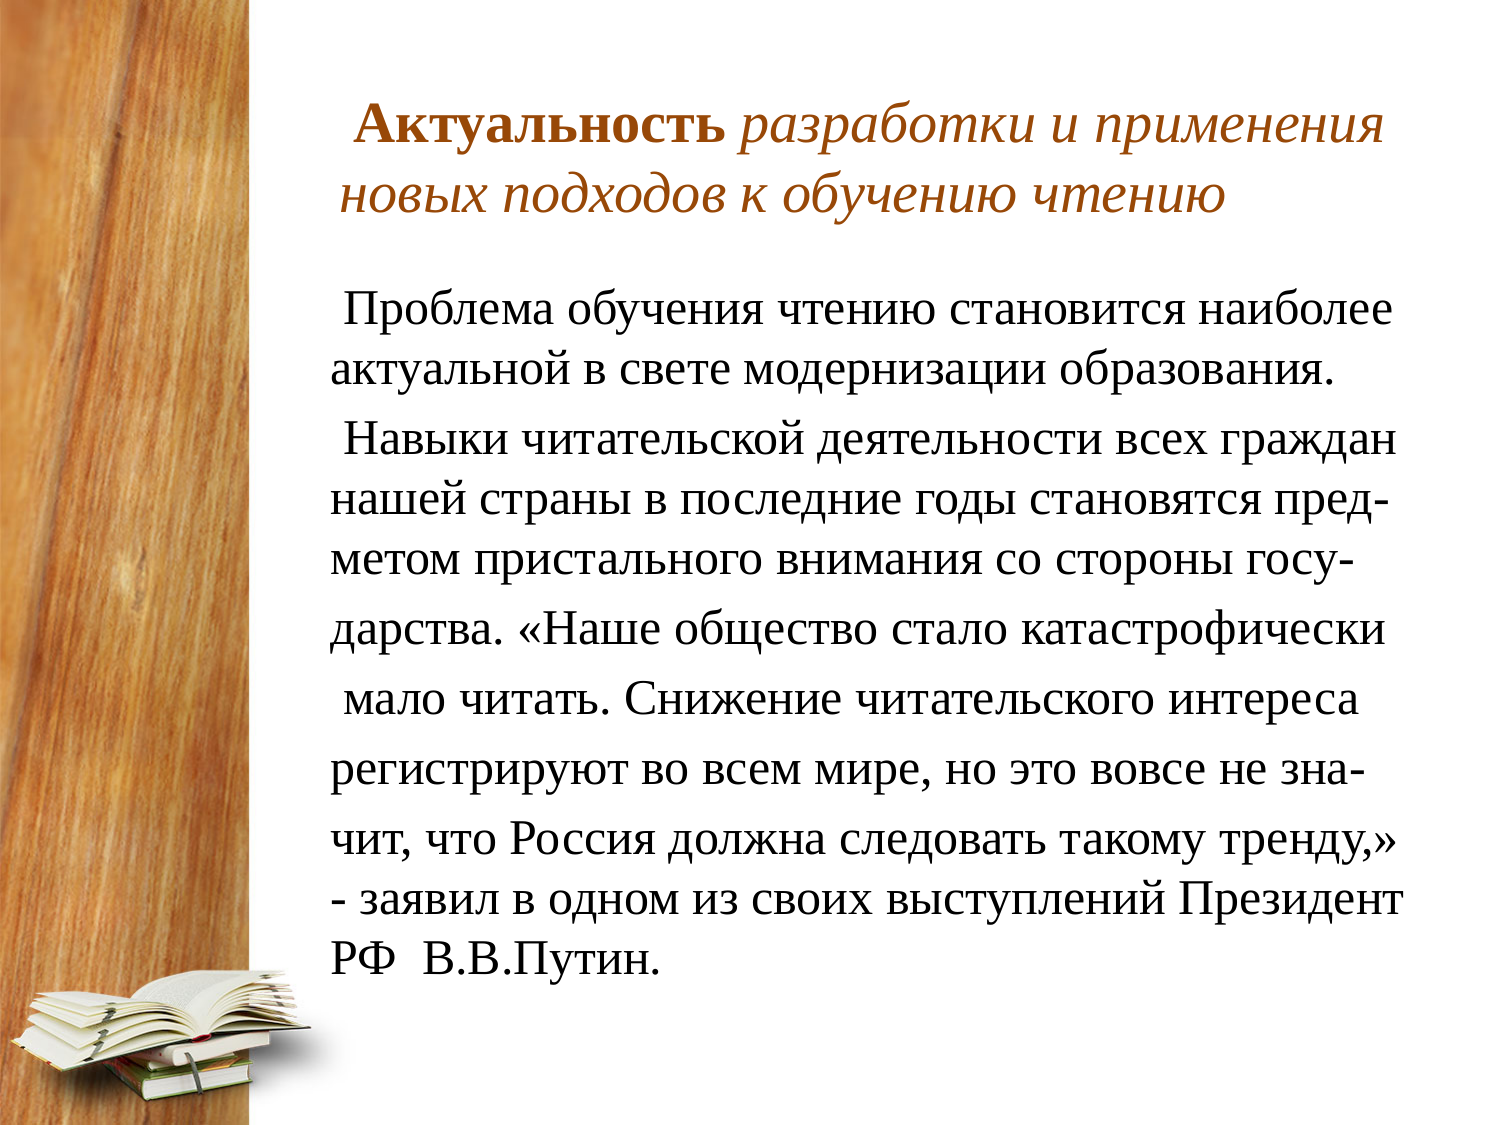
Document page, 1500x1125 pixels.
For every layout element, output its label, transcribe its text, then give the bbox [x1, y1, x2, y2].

list Проблема обучения чтению становится наиболее актуальной в свете модернизации образования. Навыки читательской деятельности всех граждан нашей страны в последние годы становятся пред-метом пристального внимания со стороны госу- дарства. «Наше общество стало катастрофически мало читать. Снижение читательского интереса регистрируют во всем мире, но это вовсе не зна- чит, что Россия должна следовать такому тренду,» - заявил в одном из своих выступлений Президент РФ В.В.Путин. [265, 267, 1426, 1063]
picture [0, 0, 1500, 1125]
title Актуальность разработки и применения новых подходов к обучению чтению [324, 66, 1500, 242]
